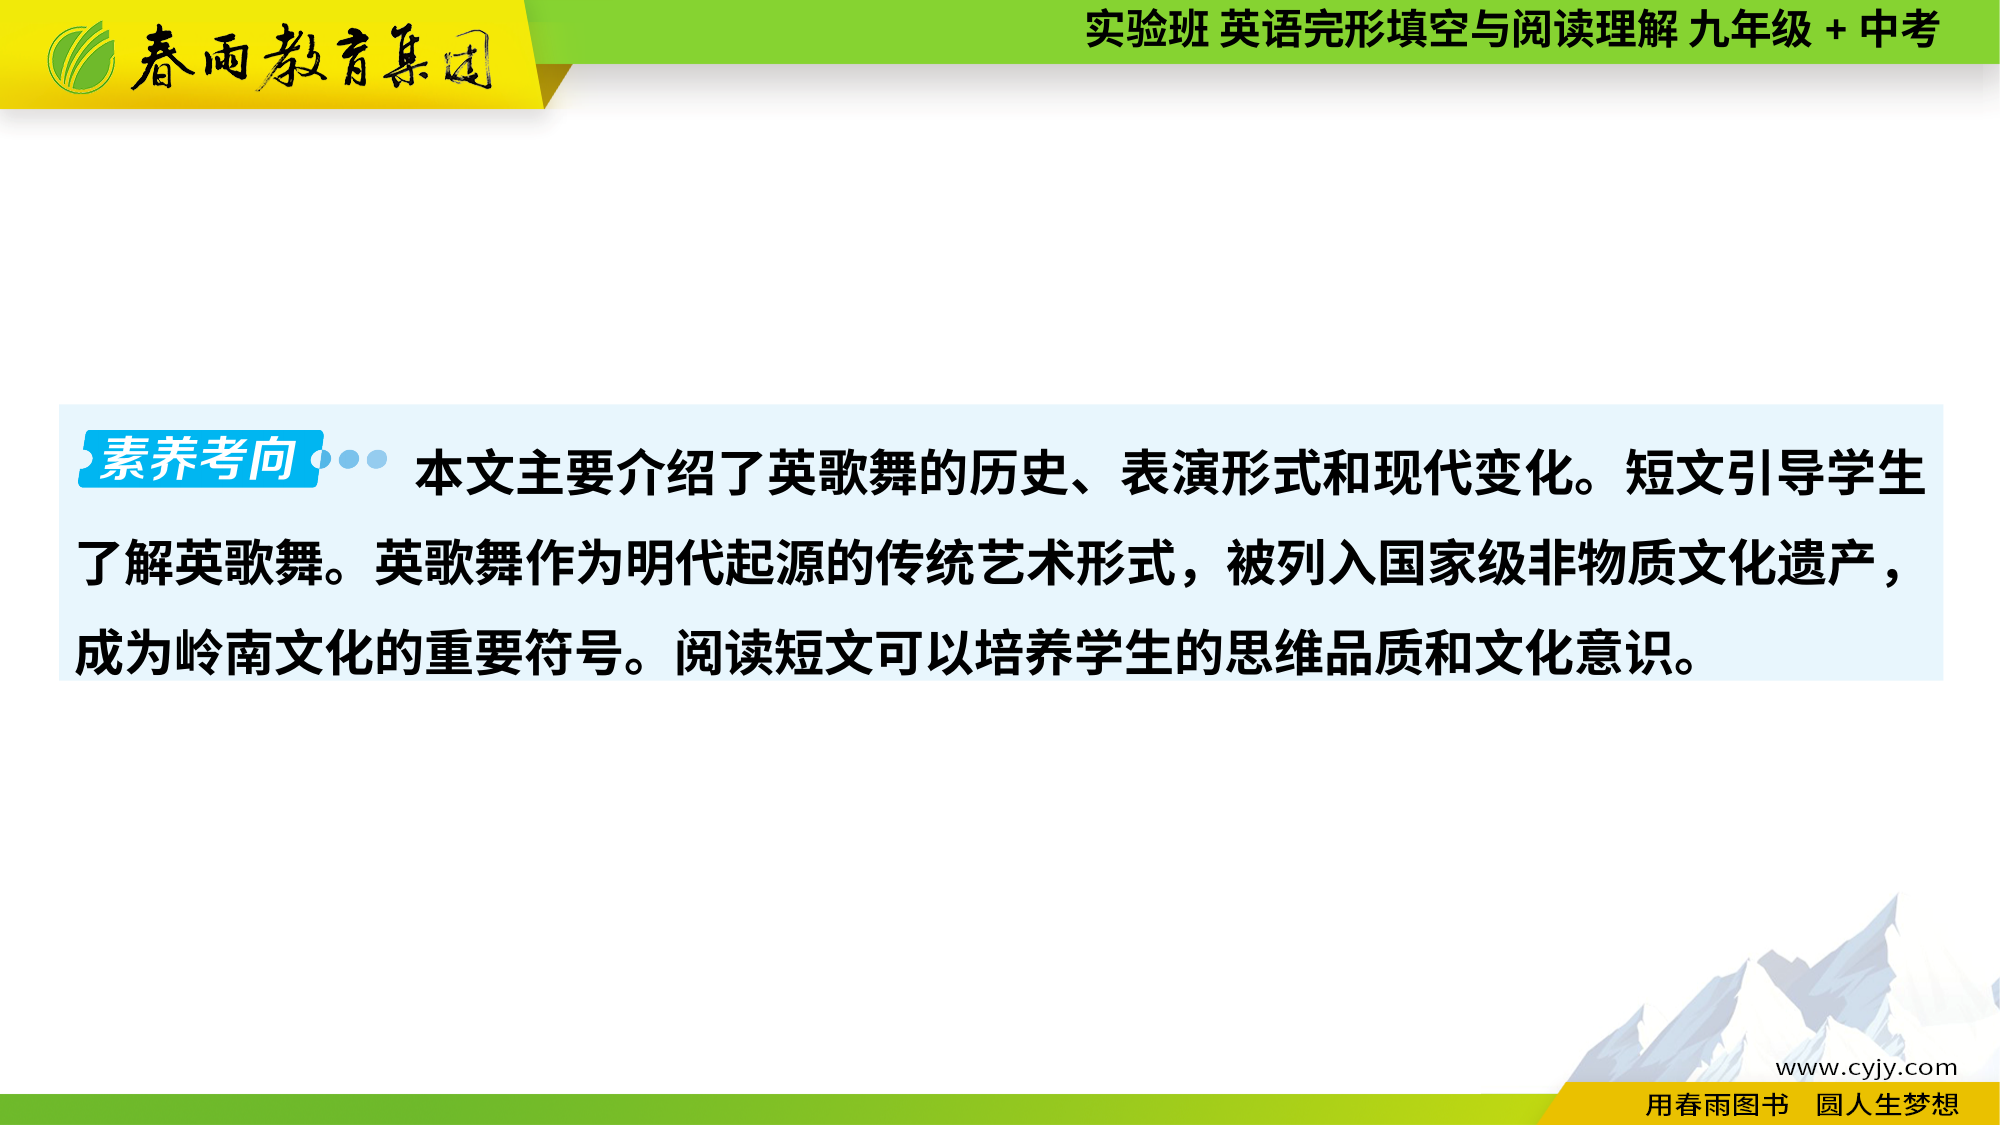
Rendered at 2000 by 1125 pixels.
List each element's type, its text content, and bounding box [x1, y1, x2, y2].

picture [0, 0, 2000, 1125]
list 本文主要介绍了英歌舞的历史、表演形式和现代变化。短文引导学生了解英歌舞。英歌舞作为明代起源的传统艺术形式，被列入国家级非物质文化遗产，成为岭南文化的重要符号。阅读短文可以培养学生的思维品质和文化意识。 [59, 404, 1944, 681]
